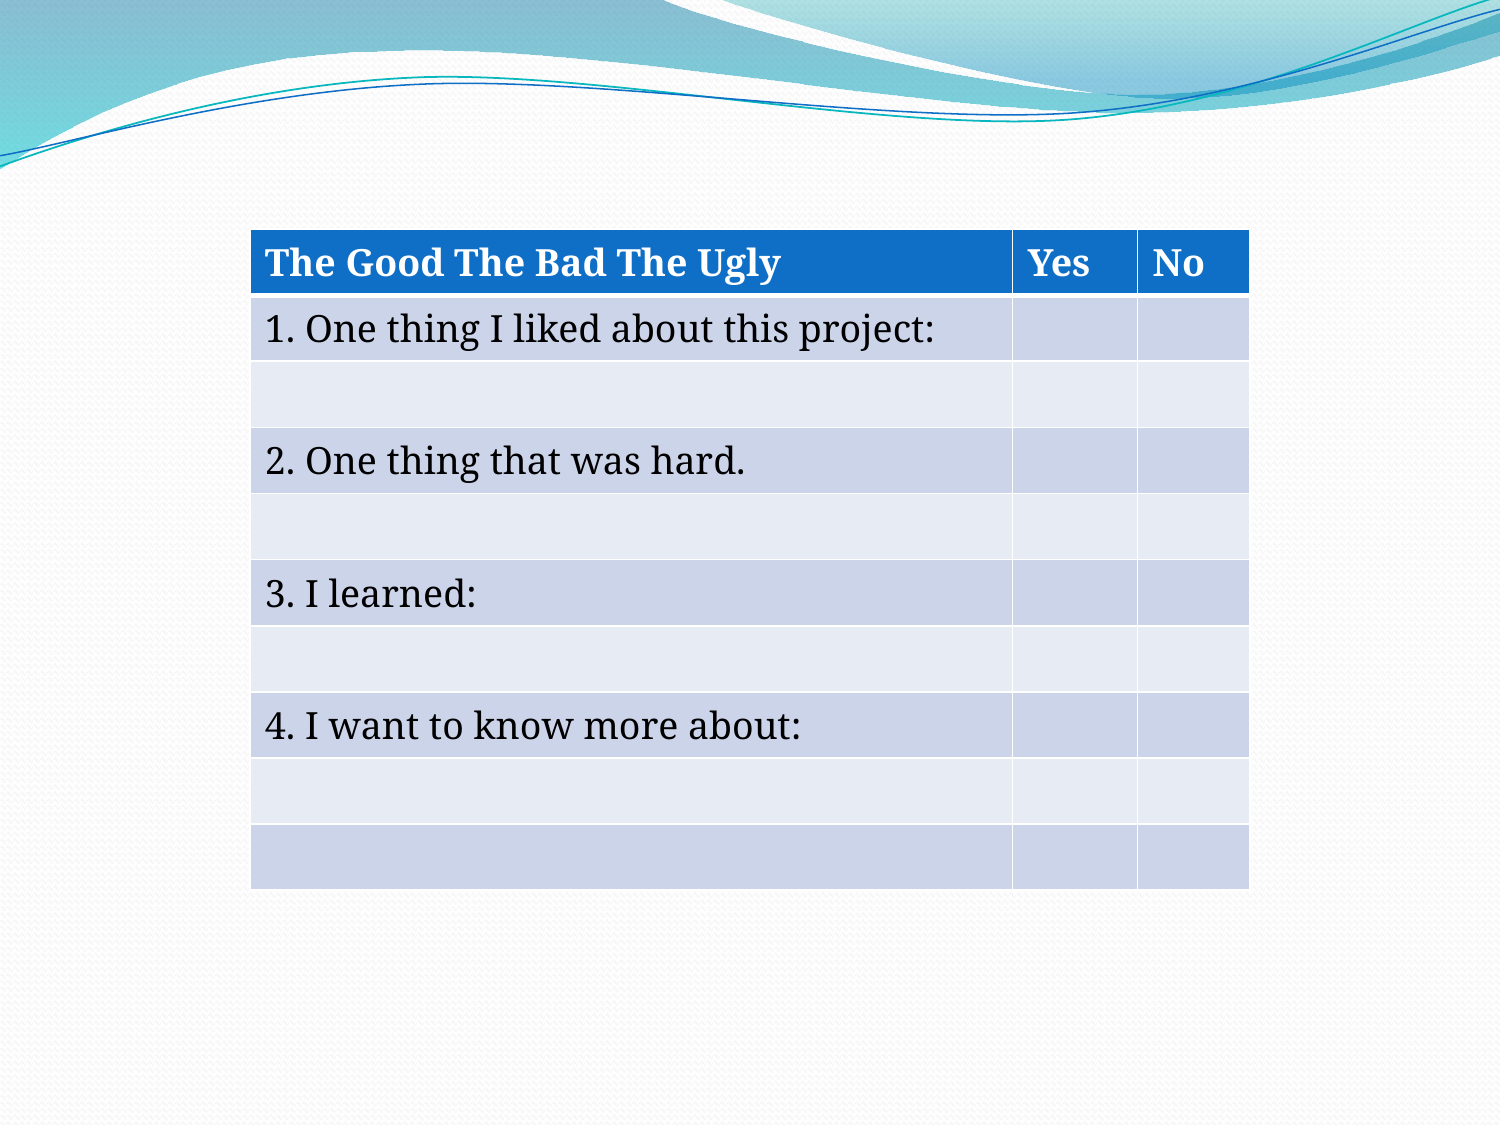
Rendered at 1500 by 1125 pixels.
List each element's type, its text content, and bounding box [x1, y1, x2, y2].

table_cell [1013, 298, 1137, 360]
table_cell [1138, 693, 1249, 757]
table_cell [251, 627, 1012, 691]
table_cell [1013, 825, 1137, 889]
table_cell 4. I want to know more about: [251, 693, 1012, 757]
table_header The Good The Bad The Ugly [251, 230, 1012, 293]
table_cell [1013, 362, 1137, 427]
table_cell [1138, 362, 1249, 427]
table_cell [1013, 560, 1137, 625]
table_cell [1138, 627, 1249, 691]
table_cell [251, 825, 1012, 889]
table_cell [1138, 560, 1249, 625]
table_cell [1013, 428, 1137, 493]
table_cell [1138, 759, 1249, 823]
table_cell [1138, 494, 1249, 559]
table_cell [251, 494, 1012, 559]
table_cell [1138, 428, 1249, 493]
table_cell [251, 362, 1012, 427]
table_cell [1013, 627, 1137, 691]
table_header Yes [1013, 230, 1137, 293]
table_cell 1. One thing I liked about this project: [251, 298, 1012, 360]
table_header No [1138, 230, 1249, 293]
table_cell [1013, 759, 1137, 823]
table_cell 3. I learned: [251, 560, 1012, 625]
table_cell [251, 759, 1012, 823]
table_cell [1138, 825, 1249, 889]
table_cell [1138, 298, 1249, 360]
table_cell 2. One thing that was hard. [251, 428, 1012, 493]
table_cell [1013, 494, 1137, 559]
table_cell [1013, 693, 1137, 757]
